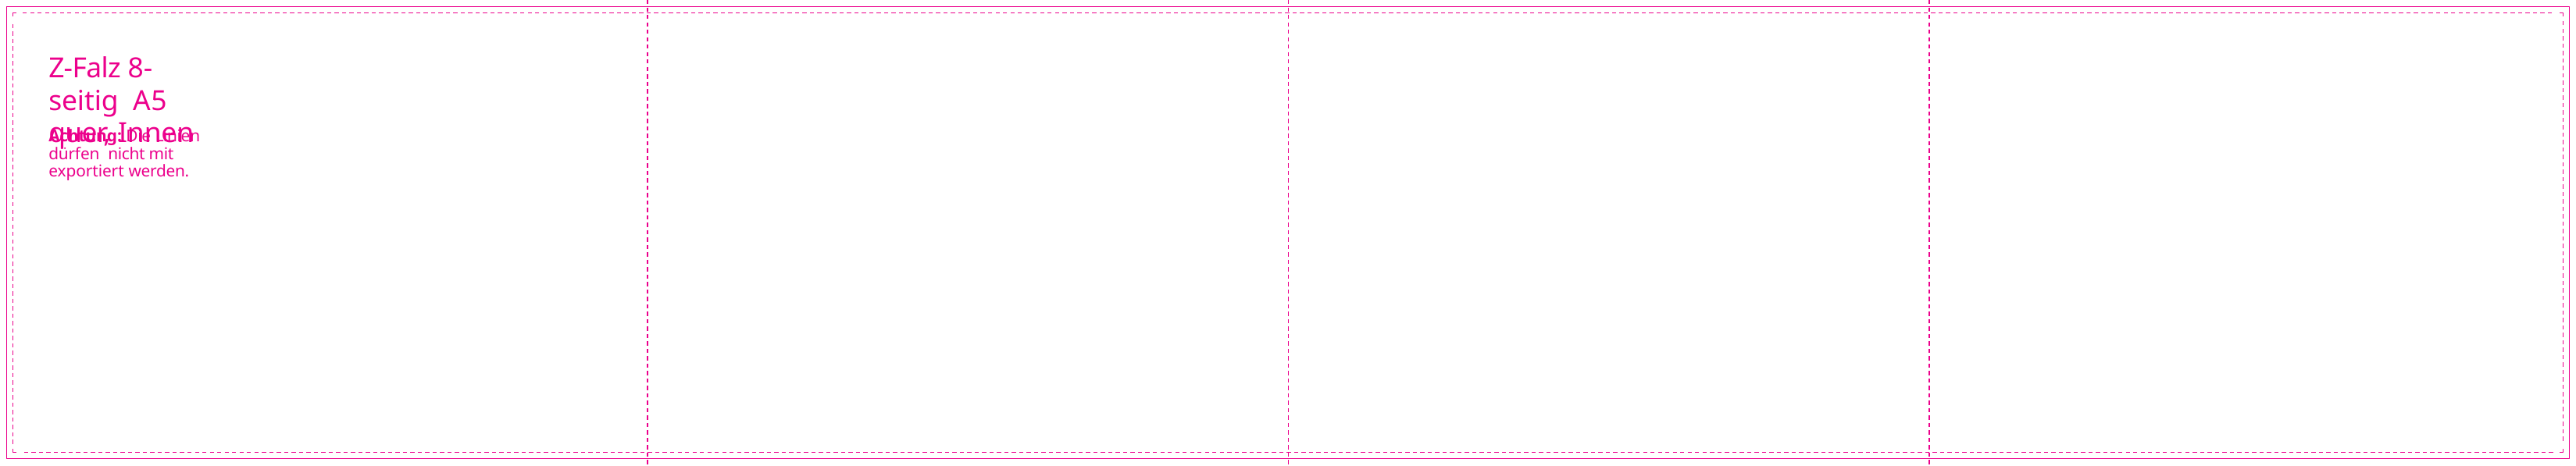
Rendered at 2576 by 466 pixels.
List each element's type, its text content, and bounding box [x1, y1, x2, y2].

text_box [2558, 12, 2564, 442]
text_box Achtung: Die Linien dürfen nicht mit exportiert werden. [47, 123, 241, 180]
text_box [12, 23, 18, 454]
title Z-Falz 8-seitig A5 quer, Innen [47, 48, 216, 123]
